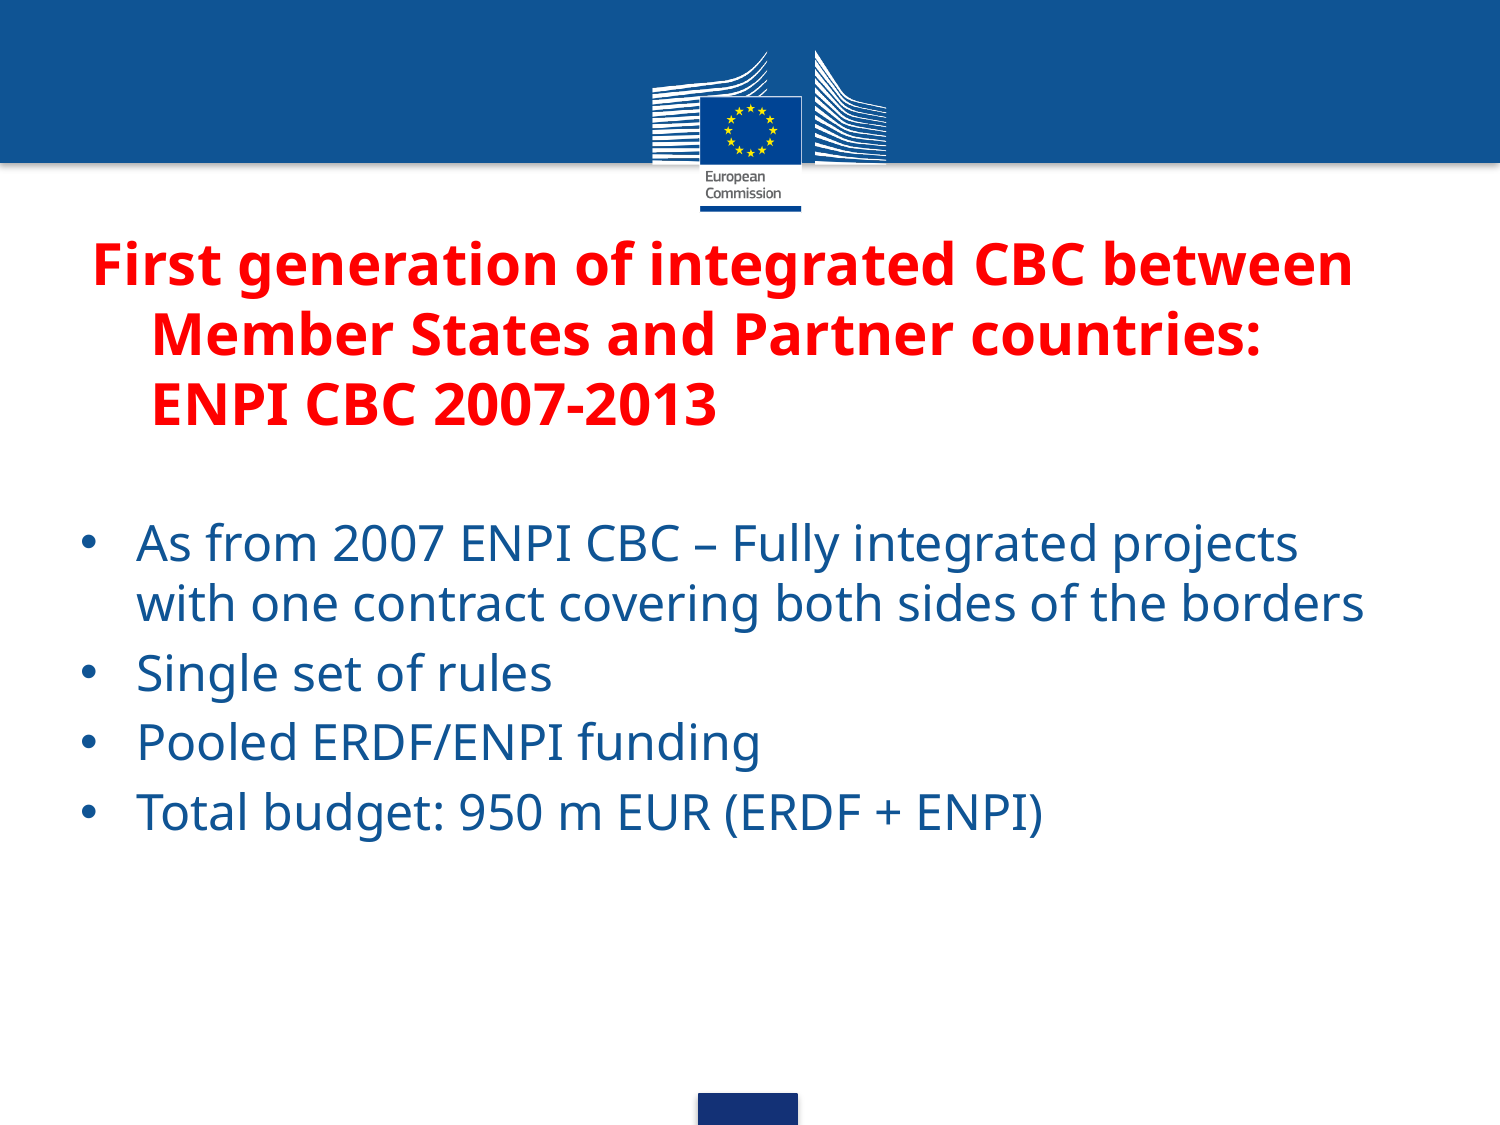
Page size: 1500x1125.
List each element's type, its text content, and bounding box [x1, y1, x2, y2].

list As from 2007 ENPI CBC – Fully integrated projects with one contract covering both sides of the borders Single set of rules Pooled ERDF/ENPI funding Total budget: 950 m EUR (ERDF + ENPI) [64, 503, 1416, 1065]
title First generation of integrated CBC between Member States and Partner countries: ENPI CBC 2007-2013 [76, 255, 1428, 410]
